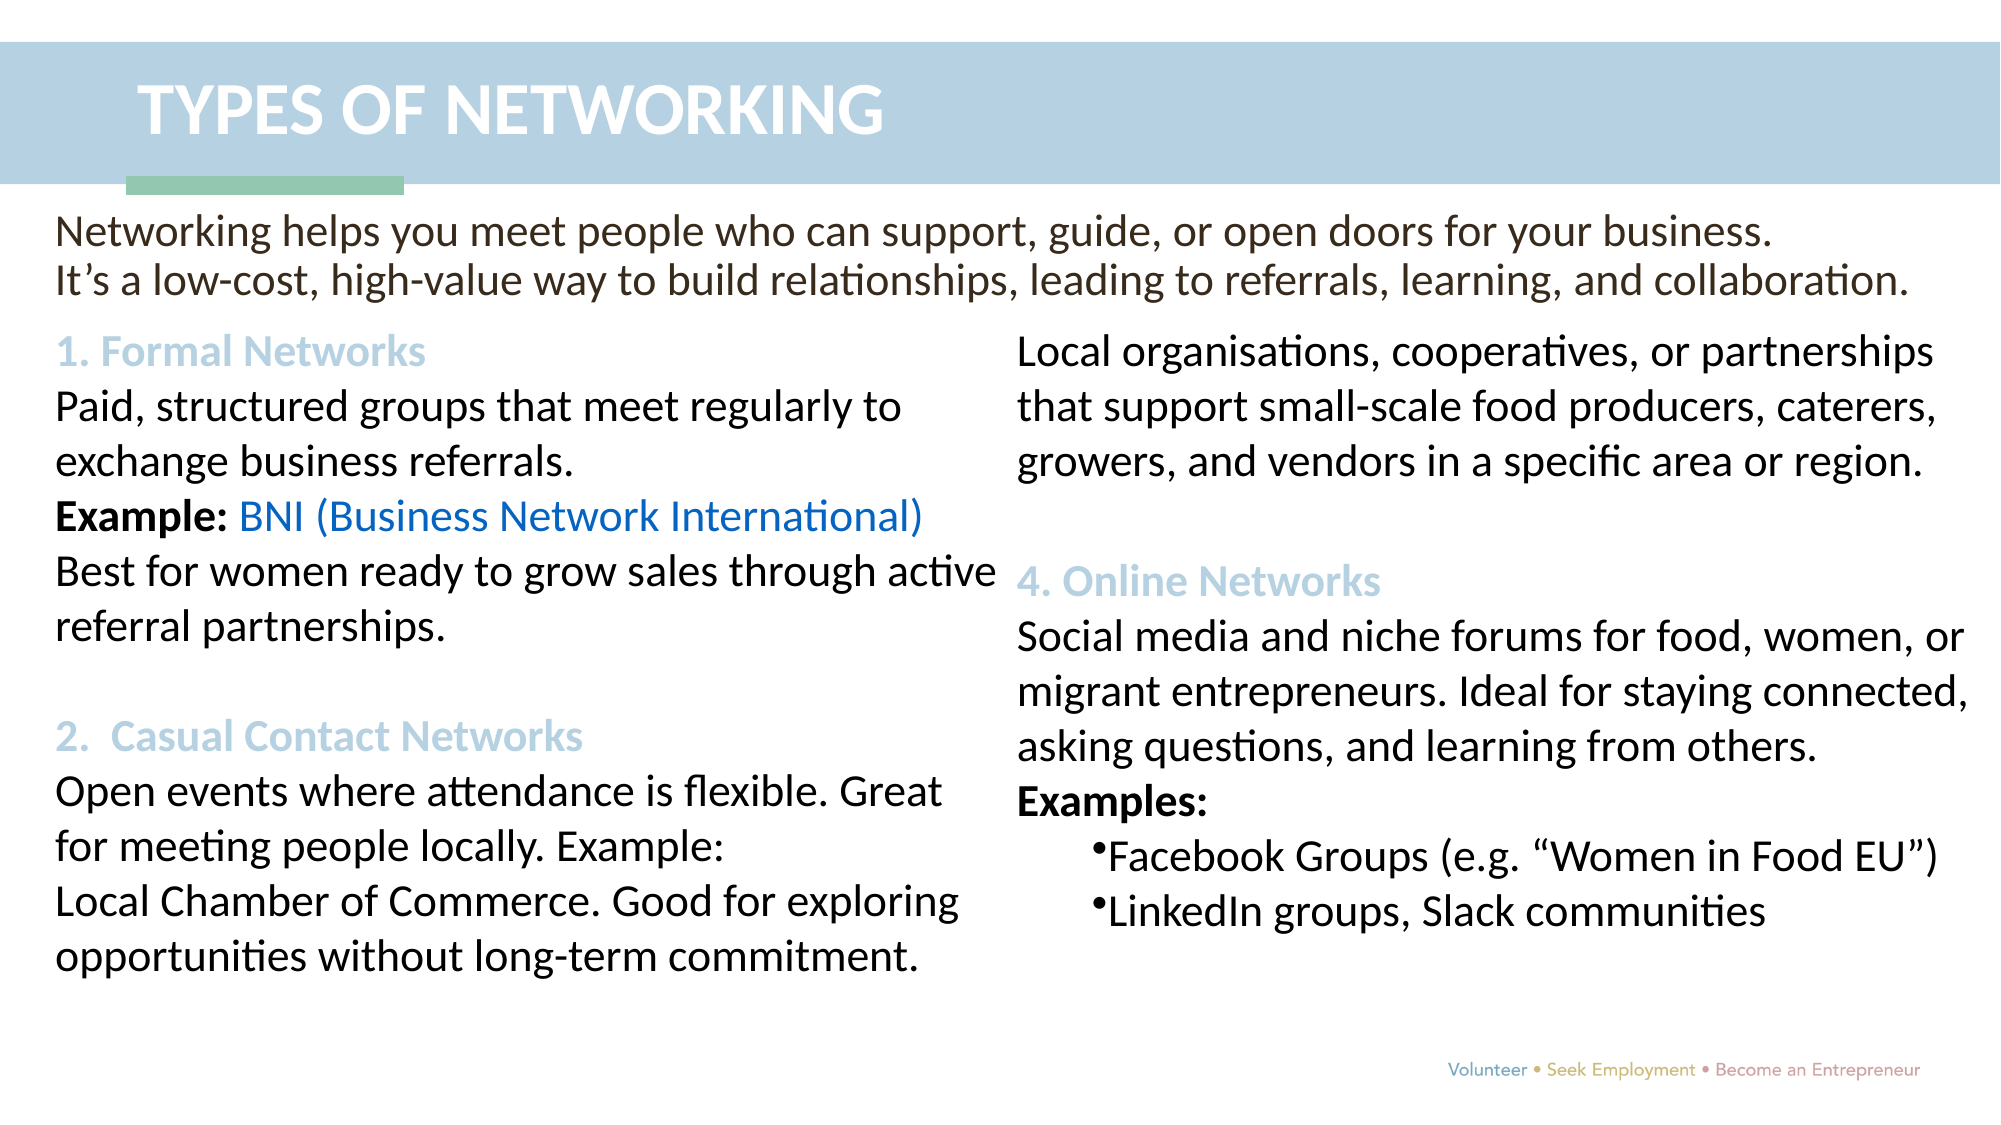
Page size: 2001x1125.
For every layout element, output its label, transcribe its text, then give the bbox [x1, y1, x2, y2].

list TYPES OF NETWORKING [123, 51, 1913, 170]
list Networking helps you meet people who can support, guide, or open doors for your business. It’s a low-cost, high-value way to build relationships, leading to referrals, learning, and collaboration. [40, 199, 1968, 312]
text_box Formal Networks Paid, structured groups that meet regularly to exchange business referrals. Example: BNI (Business Network International) Best for women ready to grow sales through active referral partnerships. Casual Contact Networks Open events where attendance is flexible. Great for meeting people locally. Example: Local Chamber of Commerce. Good for exploring opportunities without long-term commitment. 3. Regional Food Networks Local organisations, cooperatives, or partnerships that support small-scale food producers, caterers, growers, and vendors in a specific area or region. 4. Online Networks Social media and niche forums for food, women, or migrant entrepreneurs. Ideal for staying connected, asking questions, and learning from others. Examples: Facebook Groups (e.g. “Women in Food EU”) LinkedIn groups, Slack communities [40, 312, 1994, 1125]
